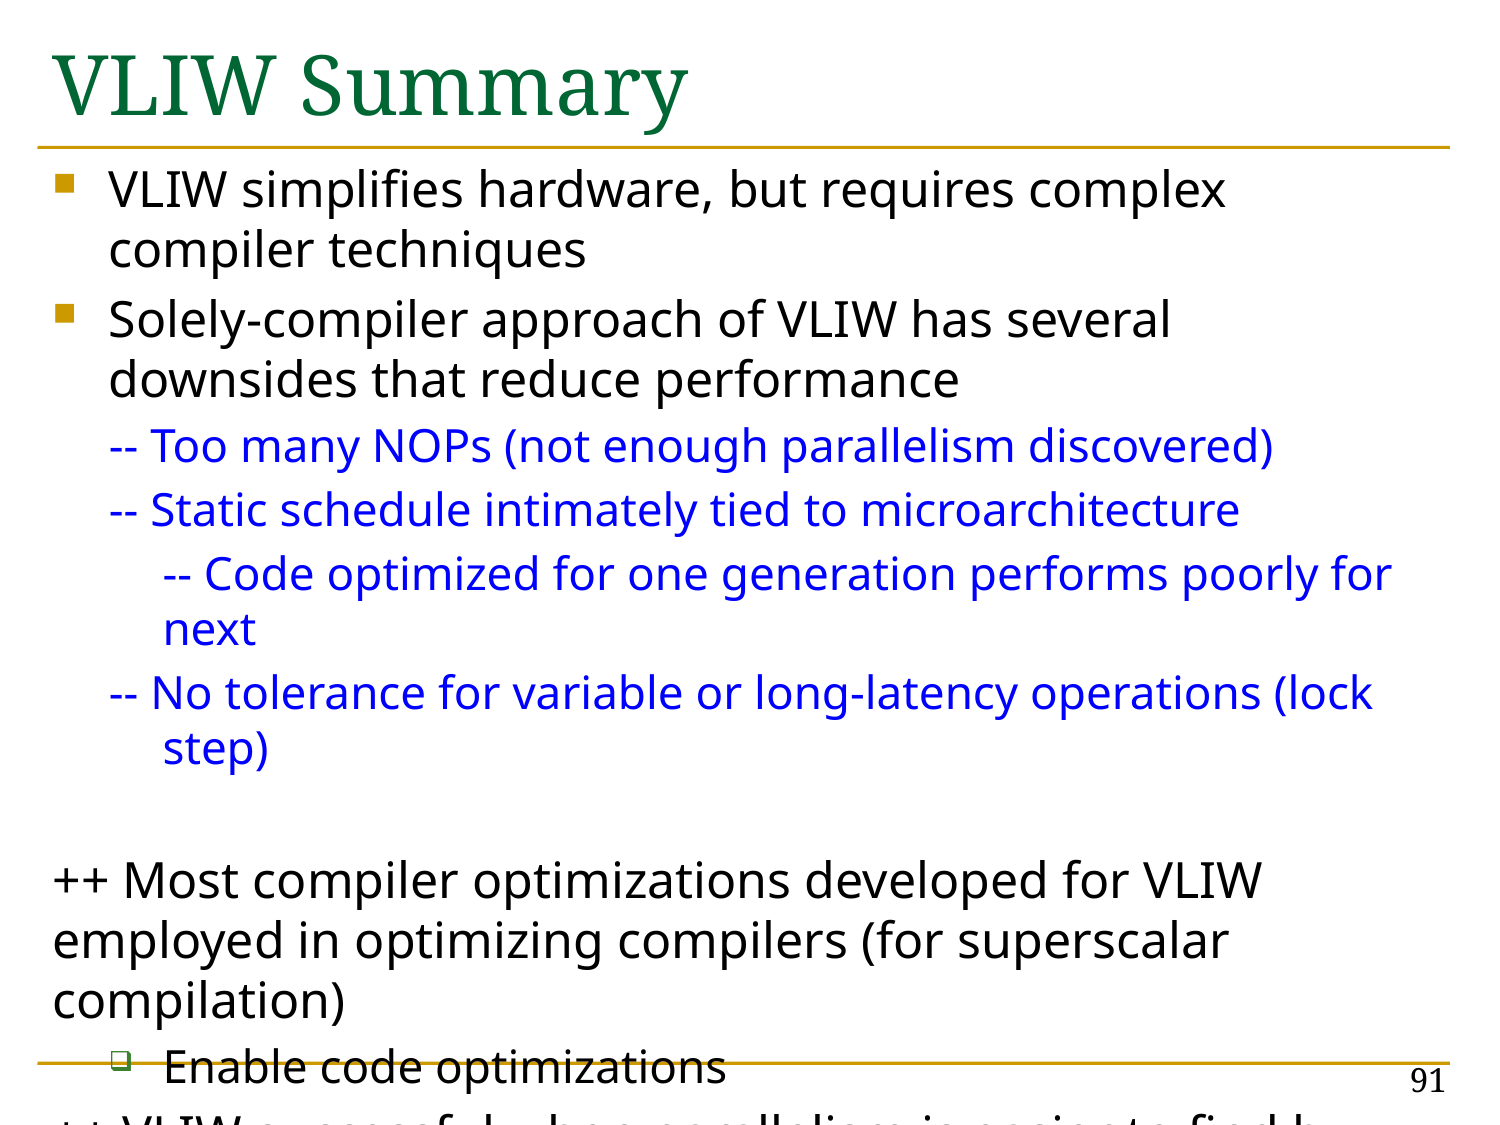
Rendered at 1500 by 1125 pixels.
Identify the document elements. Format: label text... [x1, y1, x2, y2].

title VLIW Summary [37, 24, 1450, 149]
list VLIW simplifies hardware, but requires complex compiler techniques Solely-compiler approach of VLIW has several downsides that reduce performance -- Too many NOPs (not enough parallelism discovered) -- Static schedule intimately tied to microarchitecture -- Code optimized for one generation performs poorly for next -- No tolerance for variable or long-latency operations (lock step) ++ Most compiler optimizations developed for VLIW employed in optimizing compilers (for superscalar compilation) Enable code optimizations ++ VLIW successful when parallelism is easier to find by the compiler (traditionally embedded markets, DSPs) [37, 149, 1450, 1003]
slide_number 91 [1111, 1036, 1462, 1112]
